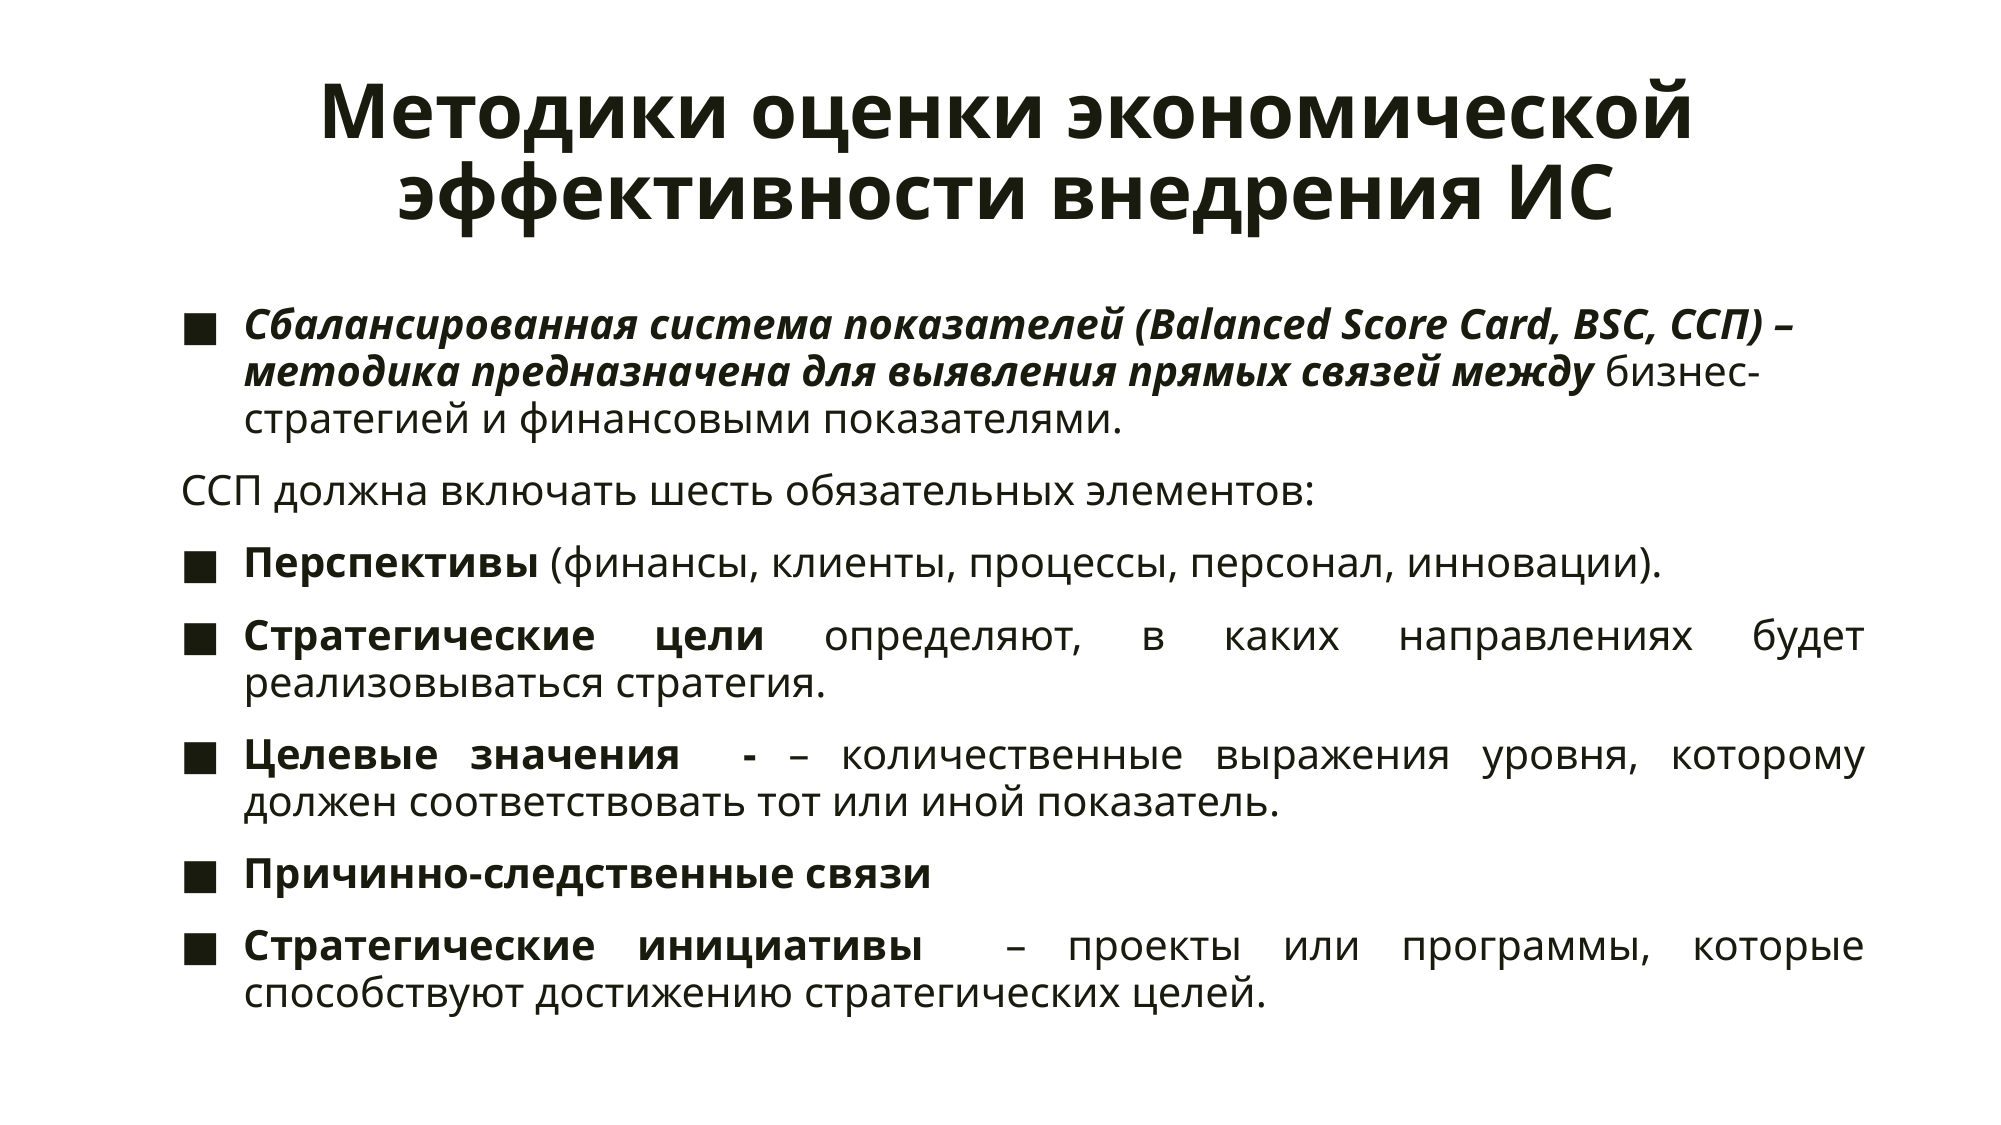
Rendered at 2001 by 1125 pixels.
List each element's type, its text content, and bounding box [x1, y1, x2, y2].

list Сбалансированная система показателей (Balanced Score Card, BSC, ССП) – методика предназначена для выявления прямых связей между бизнес-стратегией и финансовыми показателями. ССП должна включать шесть обязательных элементов: Перспективы (финансы, клиенты, процессы, персонал, инновации). Стратегические цели определяют, в каких направлениях будет реализовываться стратегия. Целевые значения - – количественные выражения уровня, которому должен соответствовать тот или иной показатель. Причинно-следственные связи Стратегические инициативы – проекты или программы, которые способствуют достижению стратегических целей. [165, 294, 1881, 1050]
title Методики оценки экономической эффективности внедрения ИС [219, 65, 1795, 246]
